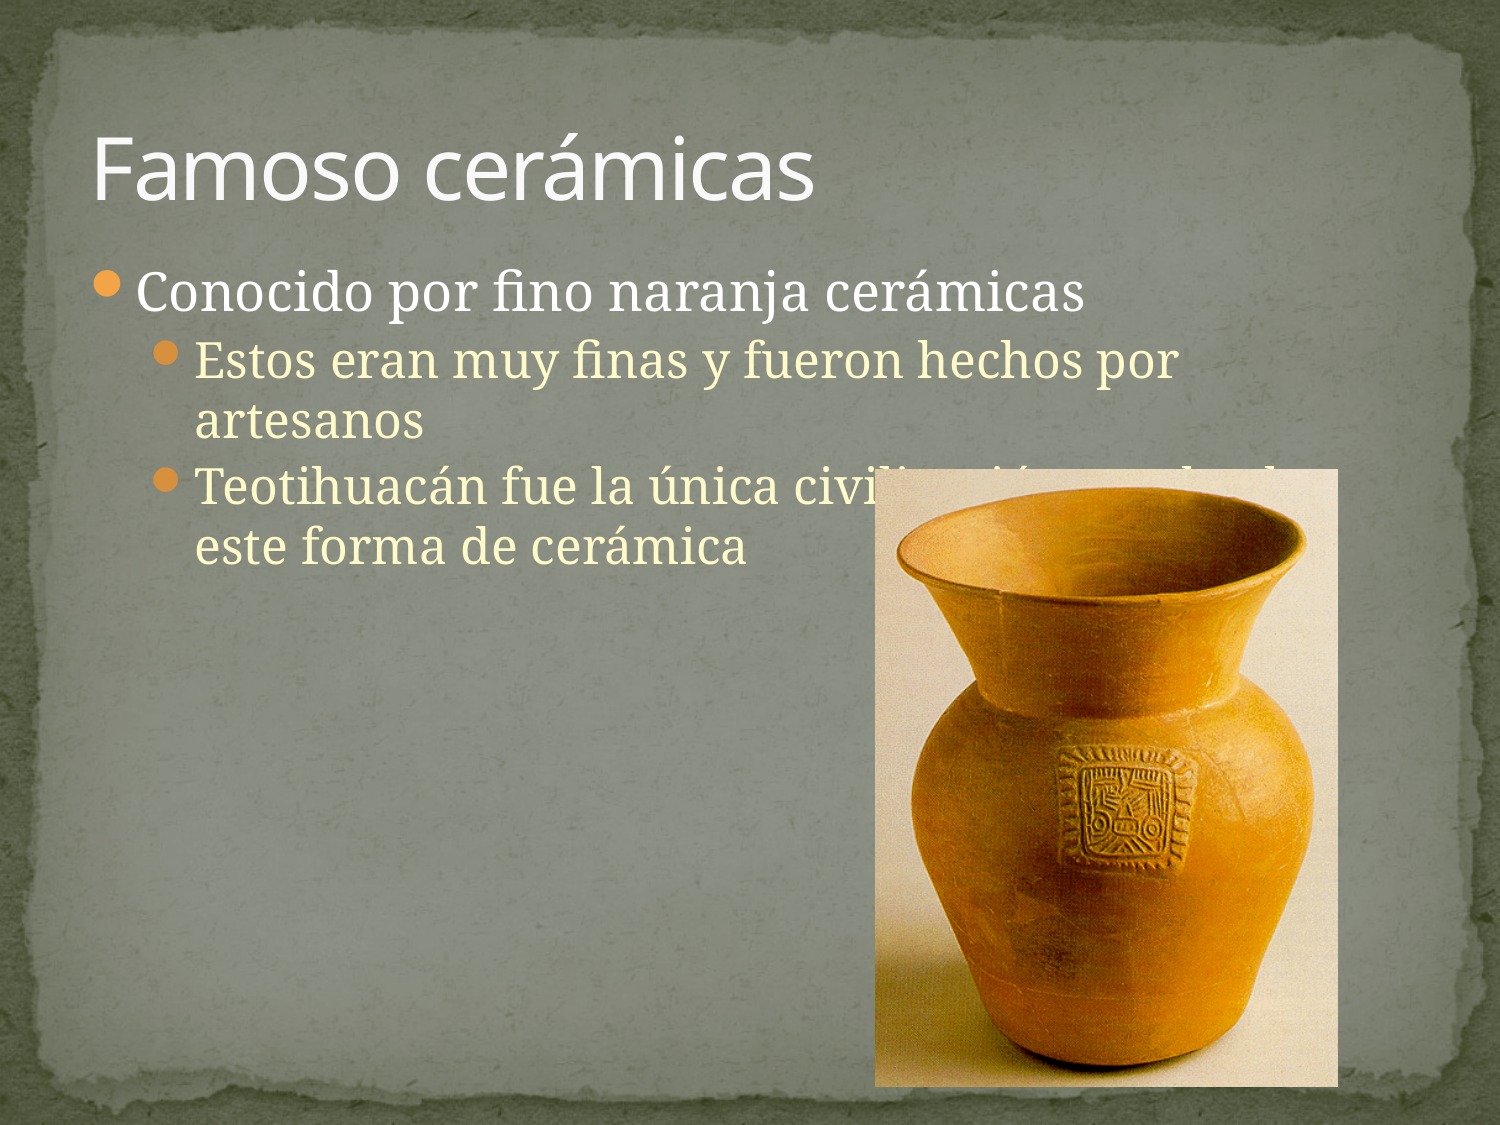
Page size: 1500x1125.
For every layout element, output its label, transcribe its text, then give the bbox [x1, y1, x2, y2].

title Famoso cerámicas [74, 24, 1425, 225]
list Conocido por fino naranja cerámicas Estos eran muy finas y fueron hechos por artesanos Teotihuacán fue la única civilización que hecho este forma de cerámica [75, 249, 1425, 1000]
picture [875, 469, 1338, 1087]
